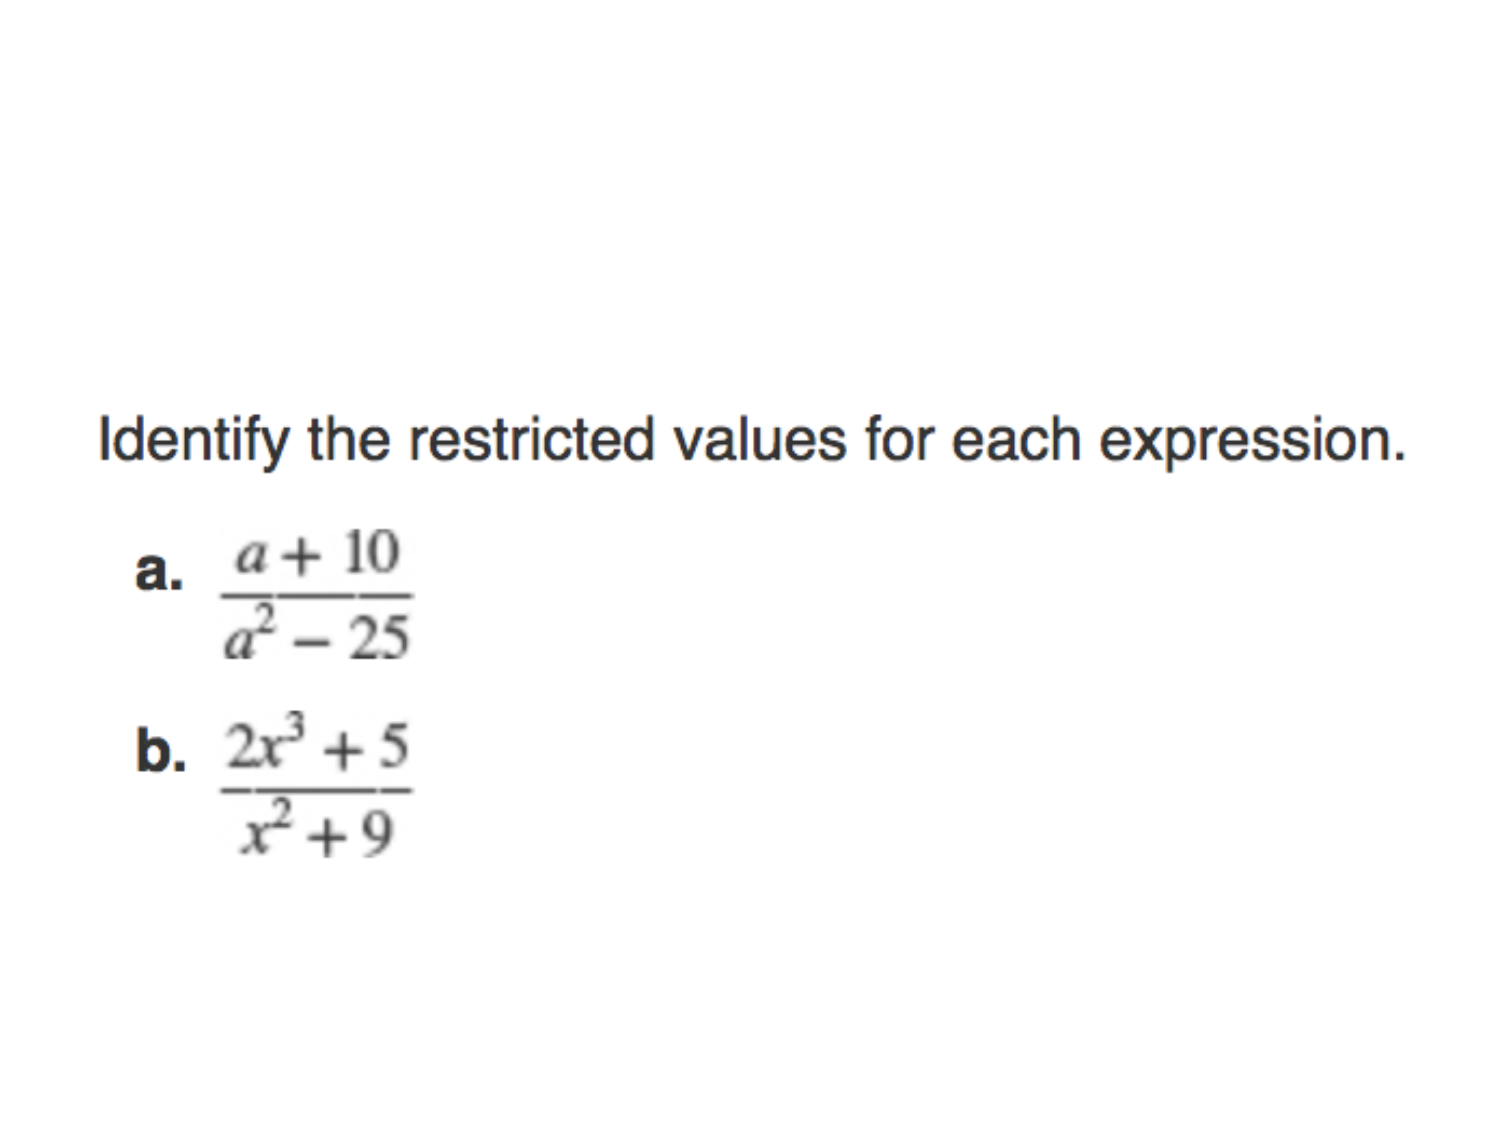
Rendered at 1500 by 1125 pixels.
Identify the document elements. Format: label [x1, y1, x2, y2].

list [74, 262, 1426, 1006]
